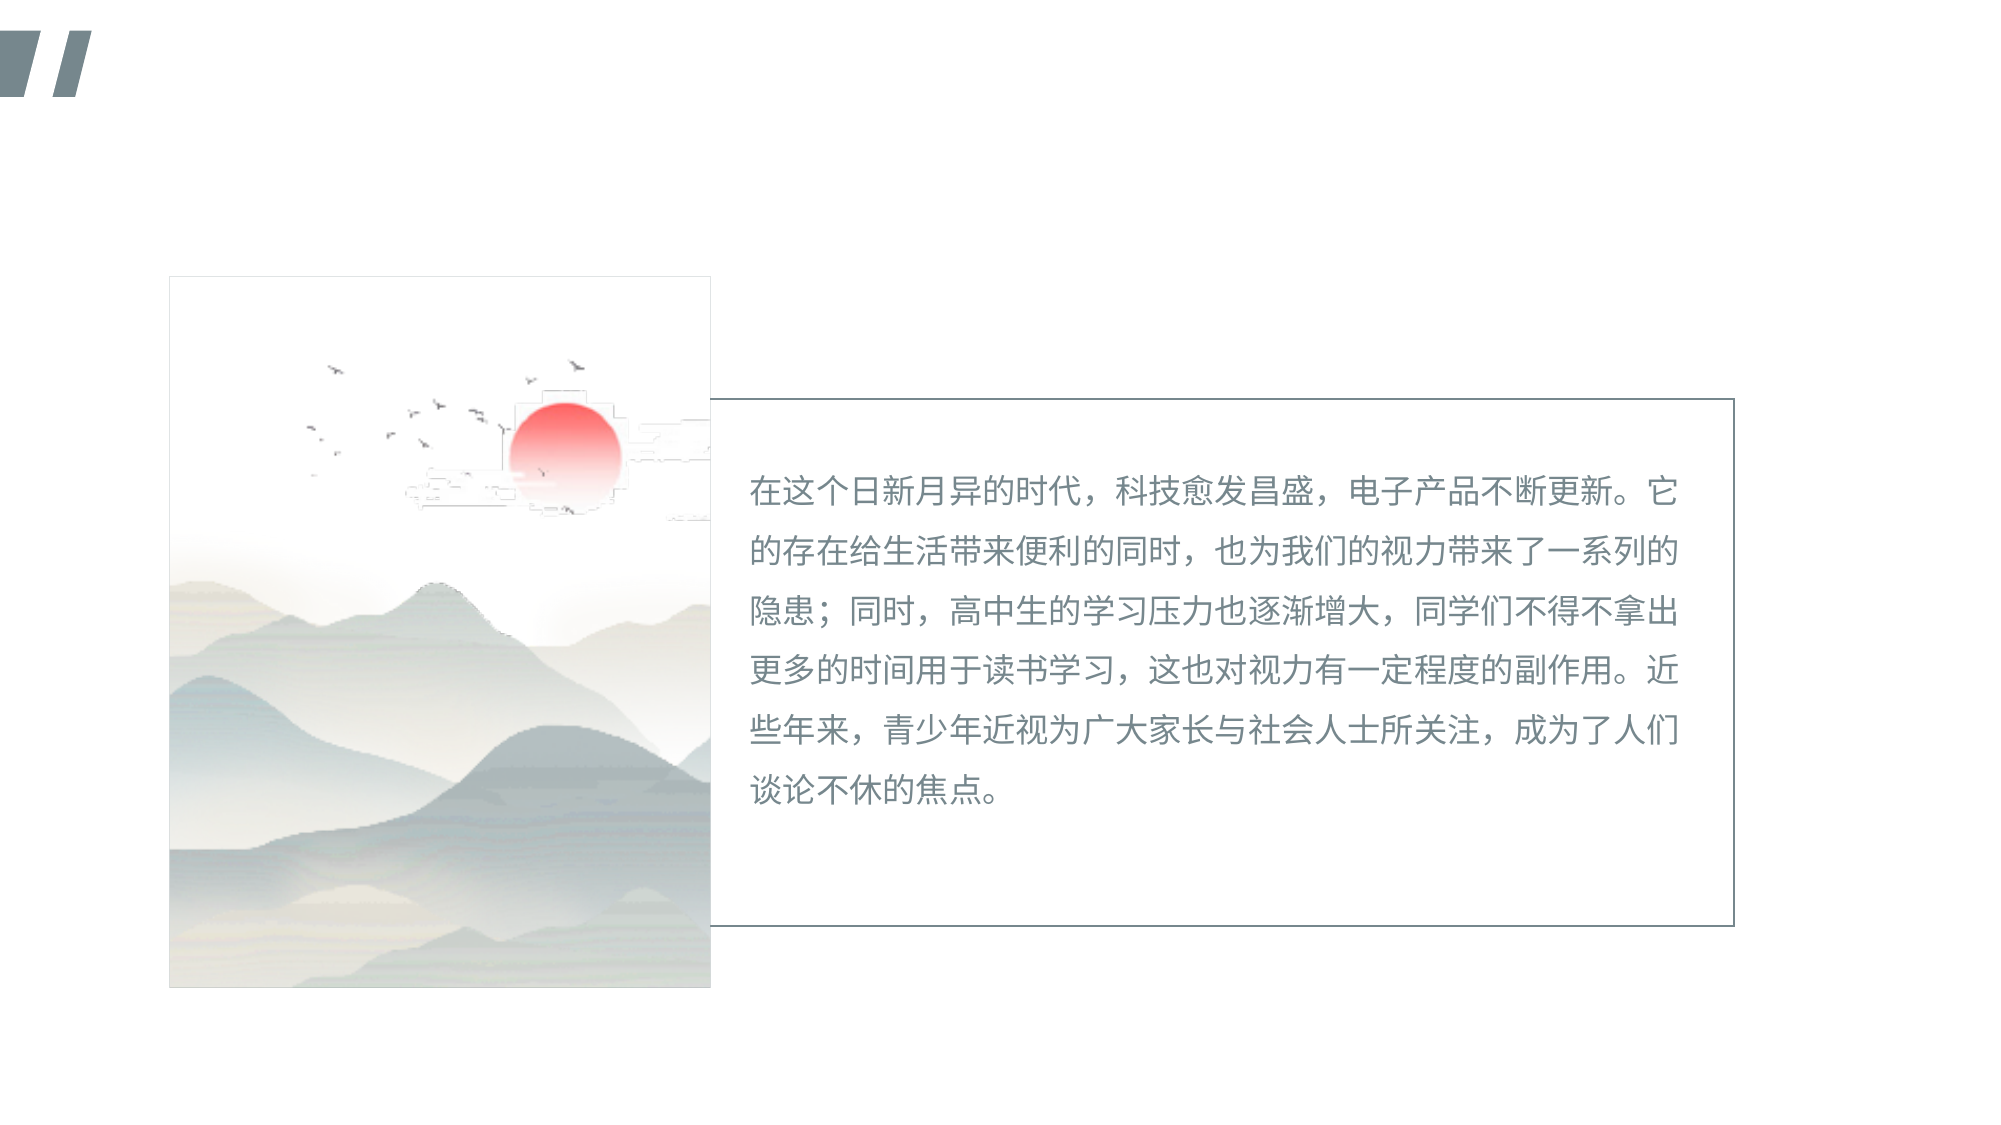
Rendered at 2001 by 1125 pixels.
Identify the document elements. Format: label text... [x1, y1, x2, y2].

picture [169, 276, 711, 988]
text_box [711, 398, 1735, 927]
text_box 在这个日新月异的时代，科技愈发昌盛，电子产品不断更新。它的存在给生活带来便利的同时，也为我们的视力带来了一系列的隐患；同时，高中生的学习压力也逐渐增大，同学们不得不拿出更多的时间用于读书学习，这也对视力有一定程度的副作用。近些年来，青少年近视为广大家长与社会人士所关注，成为了人们谈论不休的焦点。 [735, 442, 1710, 817]
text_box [0, 27, 92, 97]
